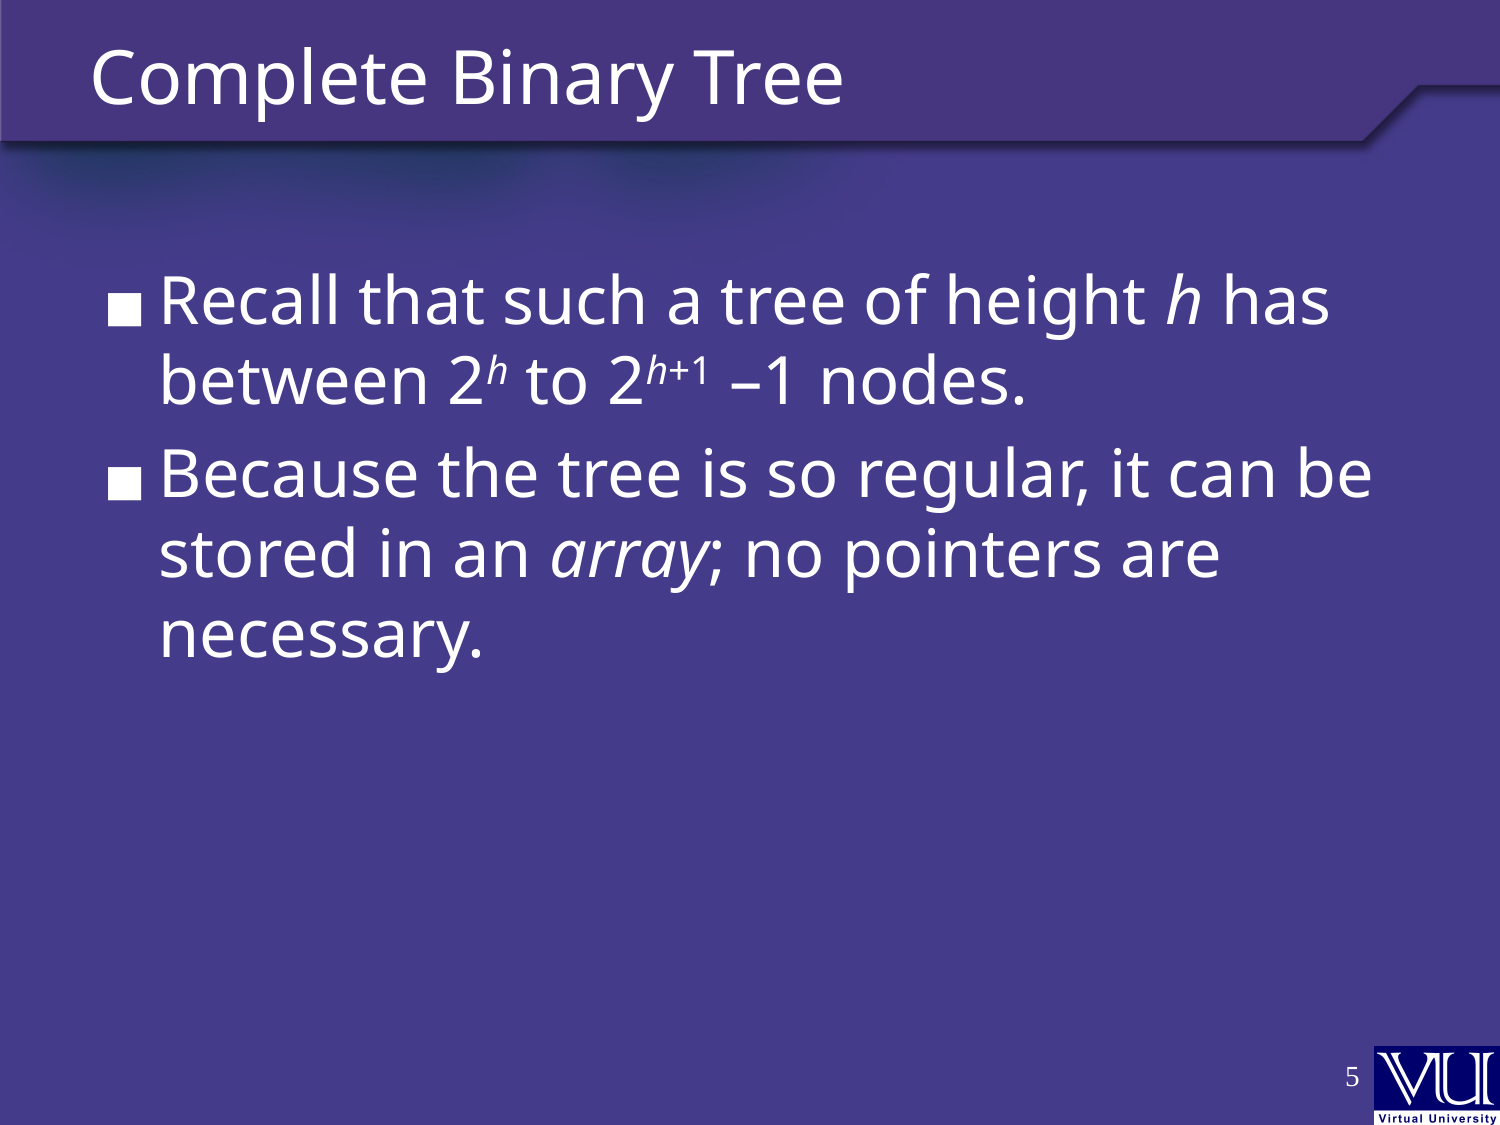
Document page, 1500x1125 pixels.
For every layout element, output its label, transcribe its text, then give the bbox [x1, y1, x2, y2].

picture [0, 0, 1500, 1125]
text_box ‹#› [1062, 1050, 1375, 1125]
list Recall that such a tree of height h has between 2h to 2h+1 –1 nodes. Because the tree is so regular, it can be stored in an array; no pointers are necessary. [87, 249, 1437, 1050]
title Complete Binary Tree [74, 0, 1425, 150]
